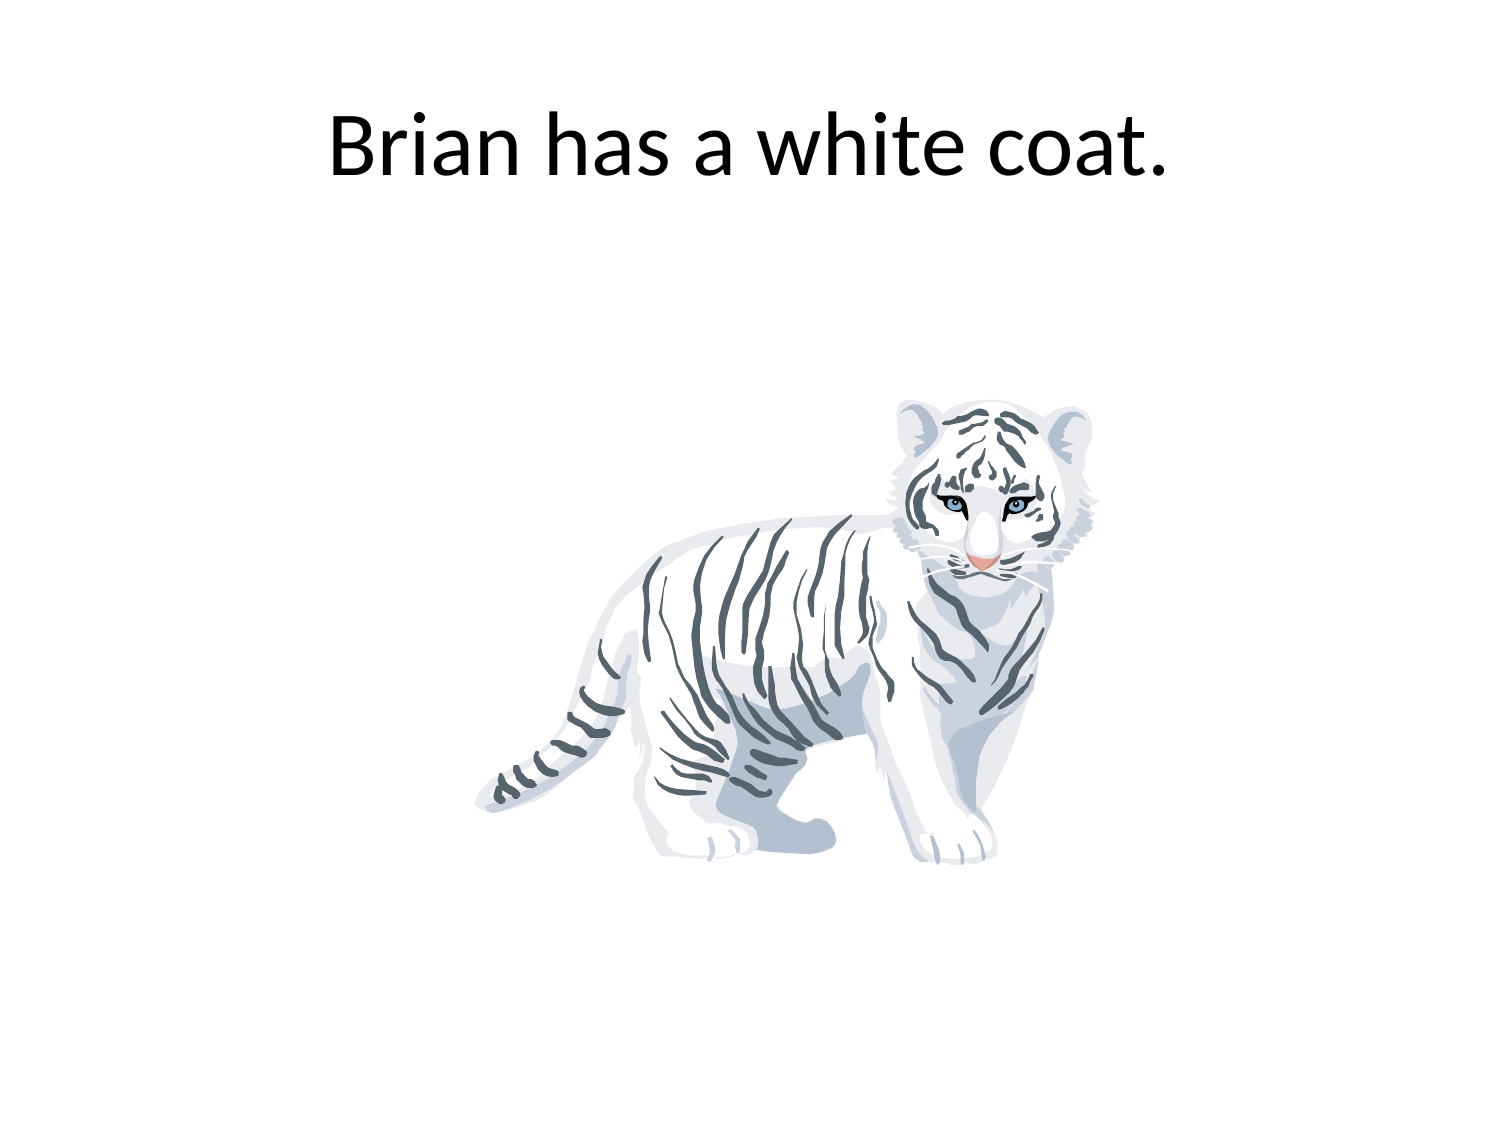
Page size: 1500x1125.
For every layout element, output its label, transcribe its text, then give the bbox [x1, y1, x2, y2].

picture [474, 399, 1100, 866]
title Brian has a white coat. [75, 45, 1425, 233]
